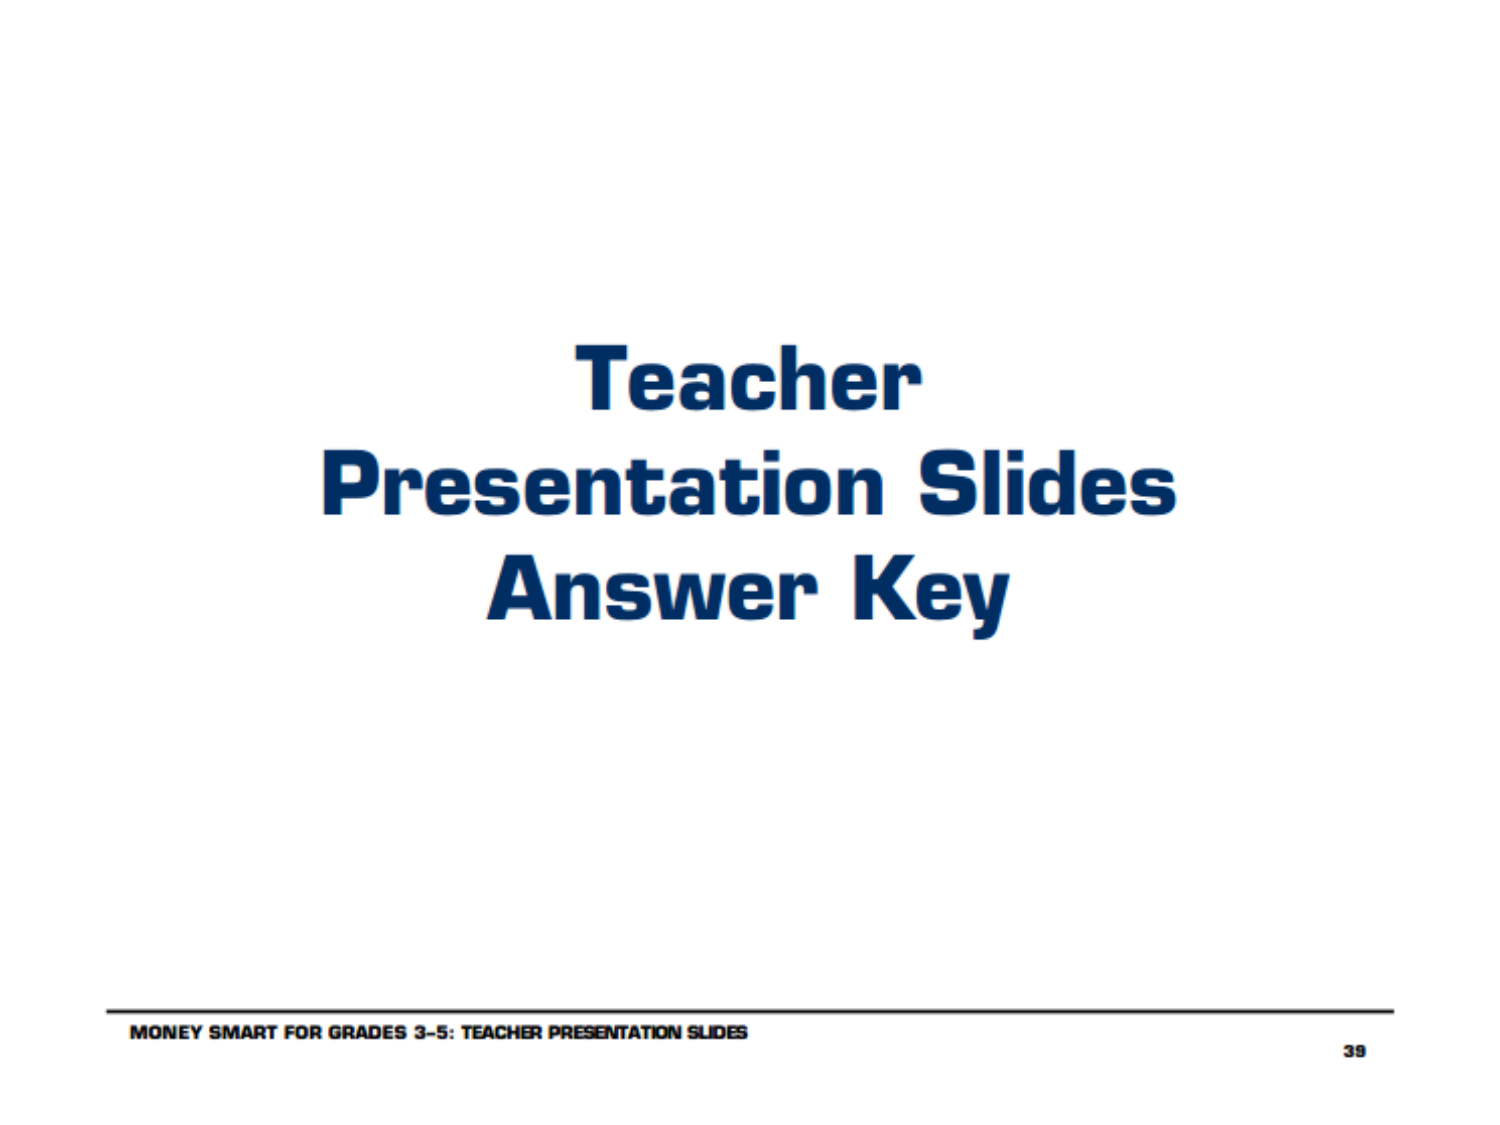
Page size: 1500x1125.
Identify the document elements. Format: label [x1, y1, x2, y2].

picture [74, 23, 1426, 1102]
